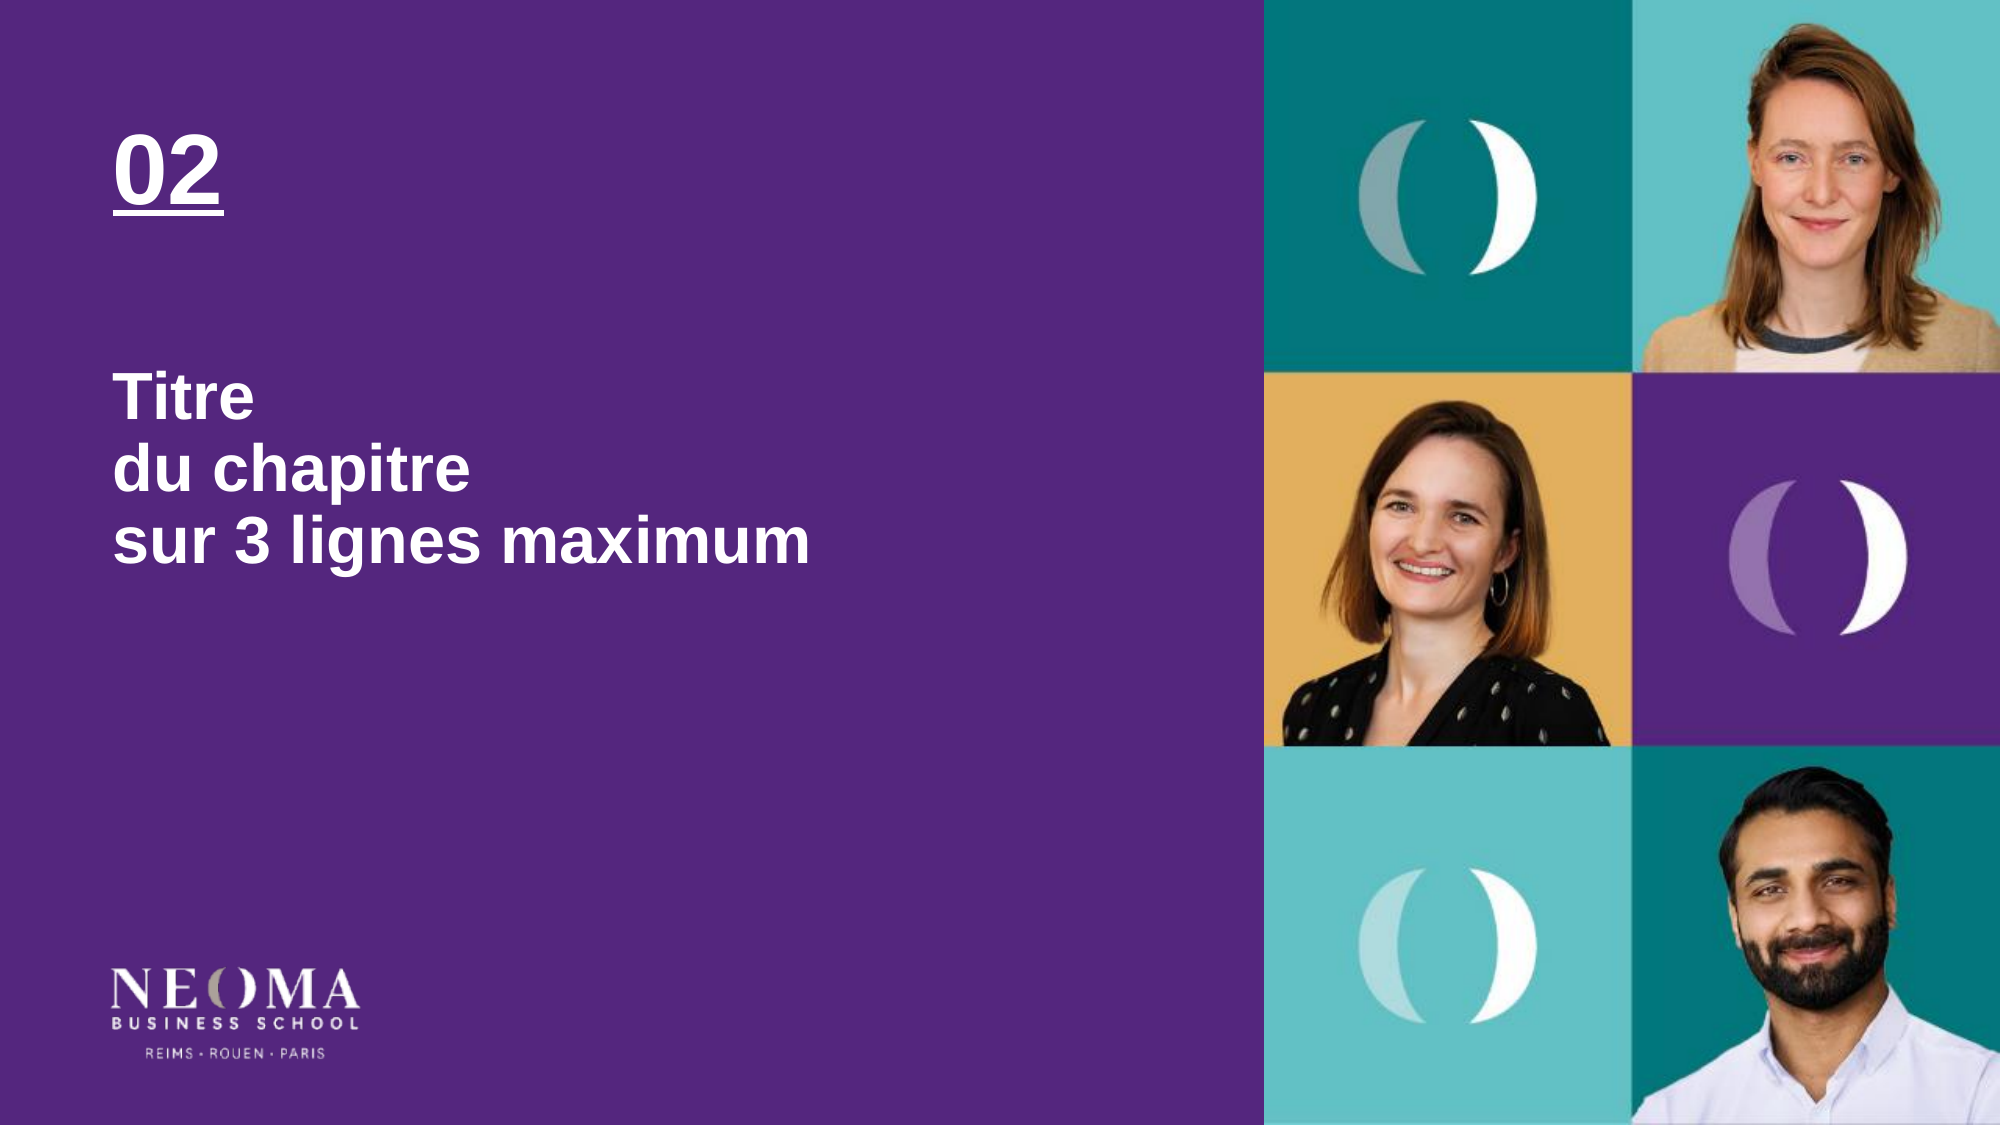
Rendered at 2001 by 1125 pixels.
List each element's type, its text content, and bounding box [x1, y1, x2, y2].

picture [1264, 0, 2000, 1125]
picture [73, 929, 397, 1099]
title Titre du chapitre sur 3 lignes maximum [97, 354, 1190, 591]
list 02 [97, 111, 294, 300]
